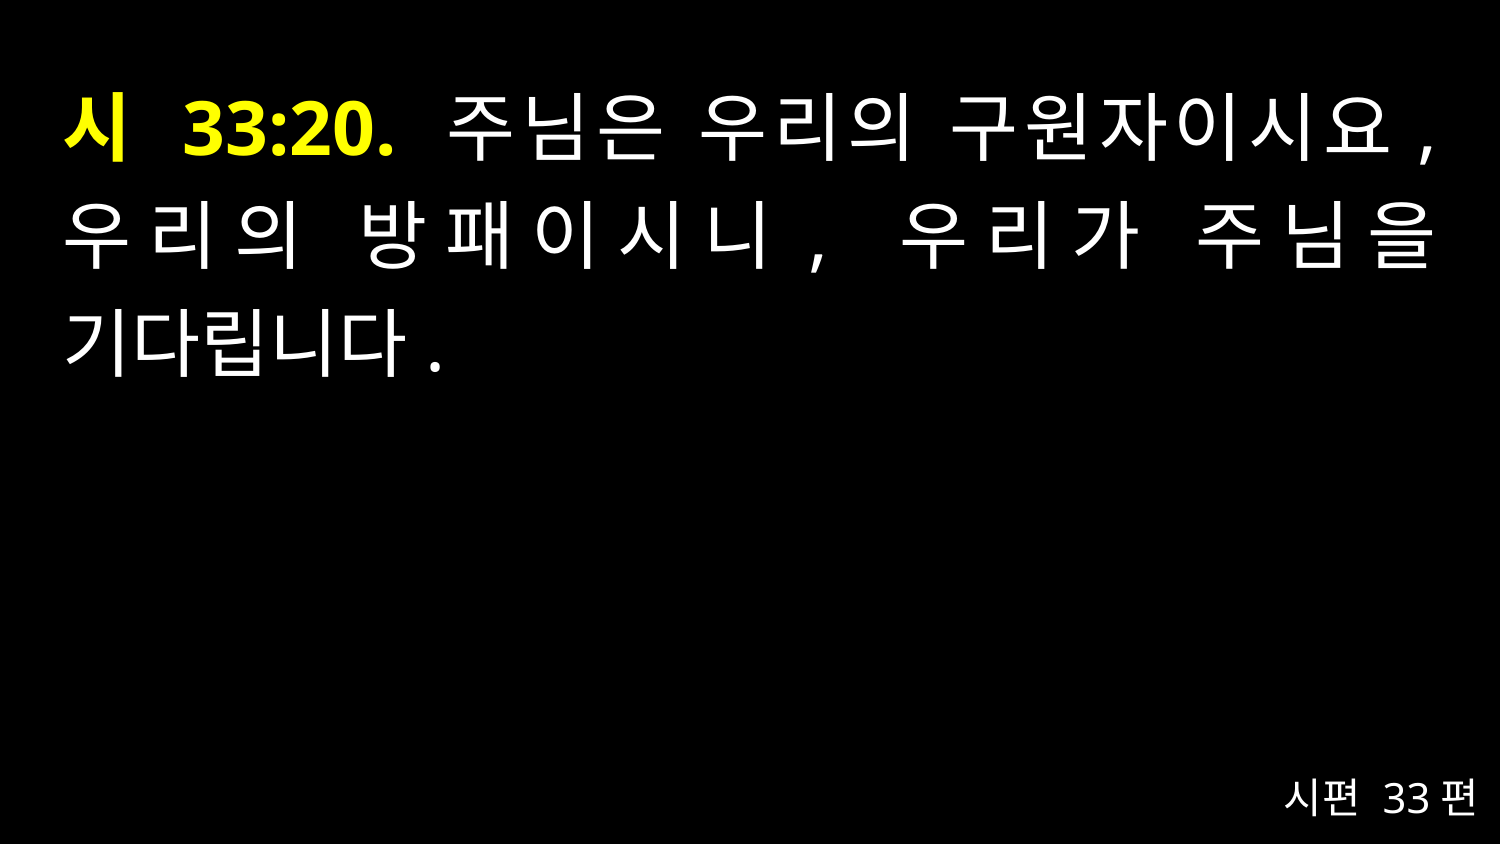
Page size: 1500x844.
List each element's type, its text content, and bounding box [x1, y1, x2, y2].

title 시 33:20. 주님은 우리의 구원자이시요, 우리의 방패이시니, 우리가 주님을 기다립니다. [0, 0, 1500, 844]
subtitle 시편 33편 [916, 770, 1500, 844]
